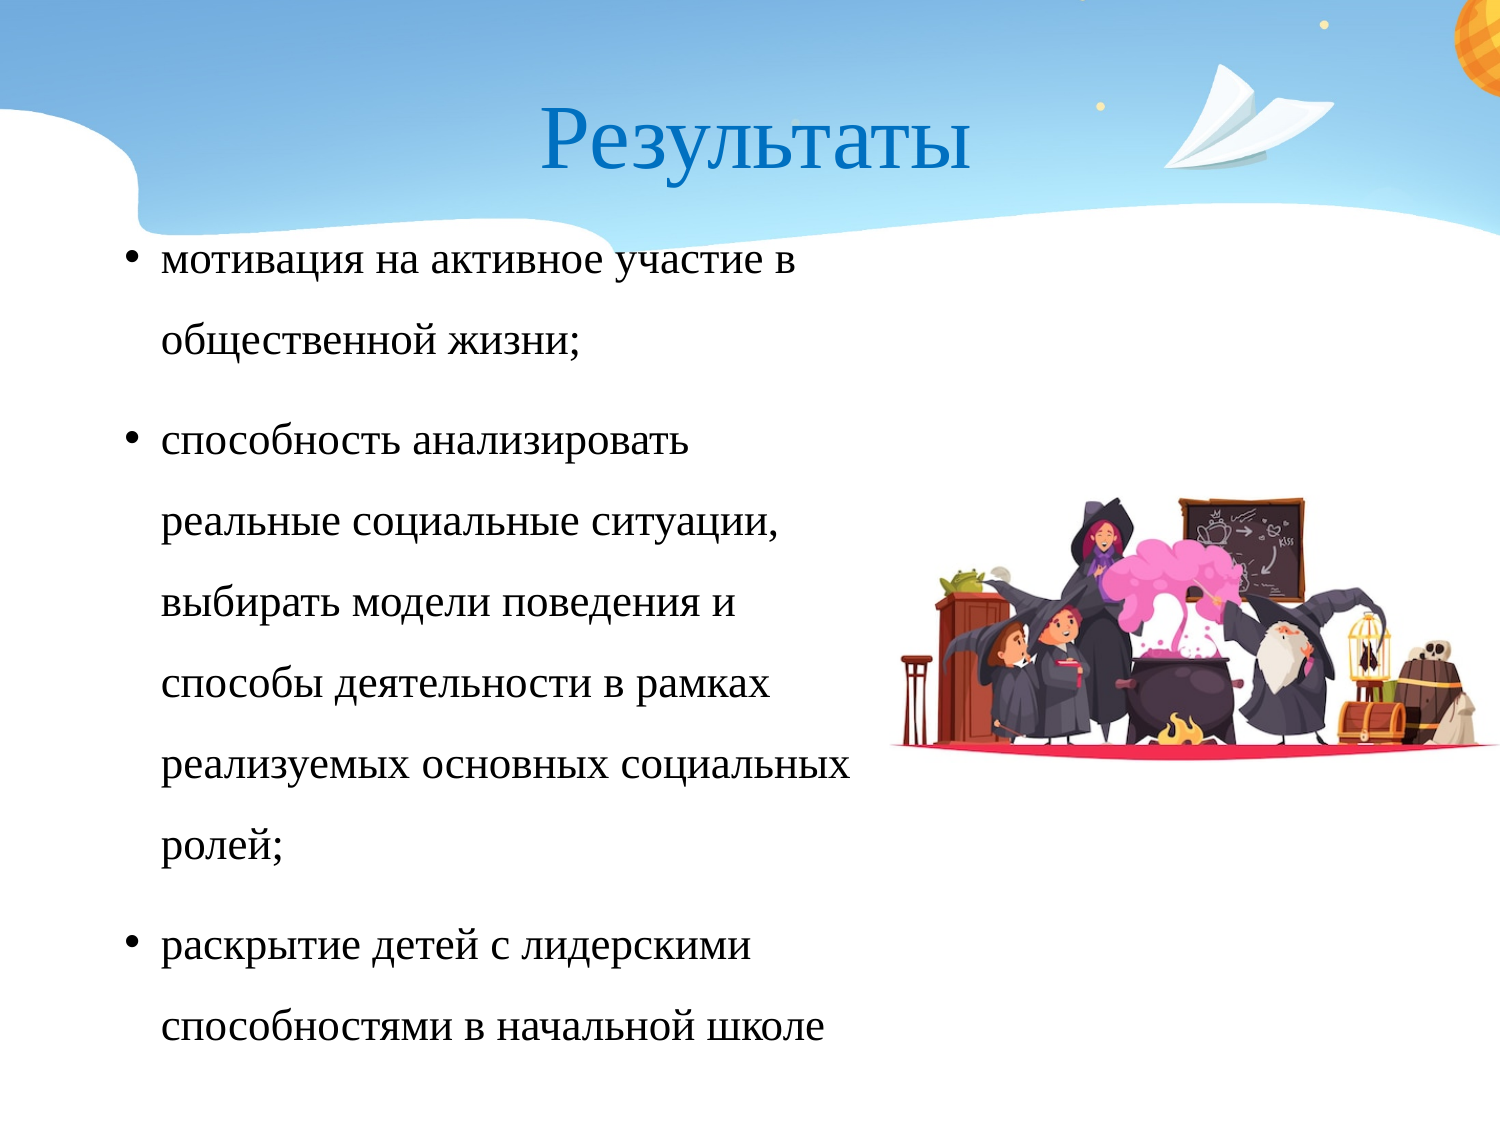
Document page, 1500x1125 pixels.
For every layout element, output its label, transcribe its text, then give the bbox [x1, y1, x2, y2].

title Результаты [109, 30, 1404, 248]
list мотивация на активное участие в общественной жизни; способность анализировать реальные социальные ситуации, выбирать модели поведения и способы деятельности в рамках реализуемых основных социальных ролей; раскрытие детей с лидерскими способностями в начальной школе [109, 187, 868, 1064]
picture [0, 0, 1500, 1125]
